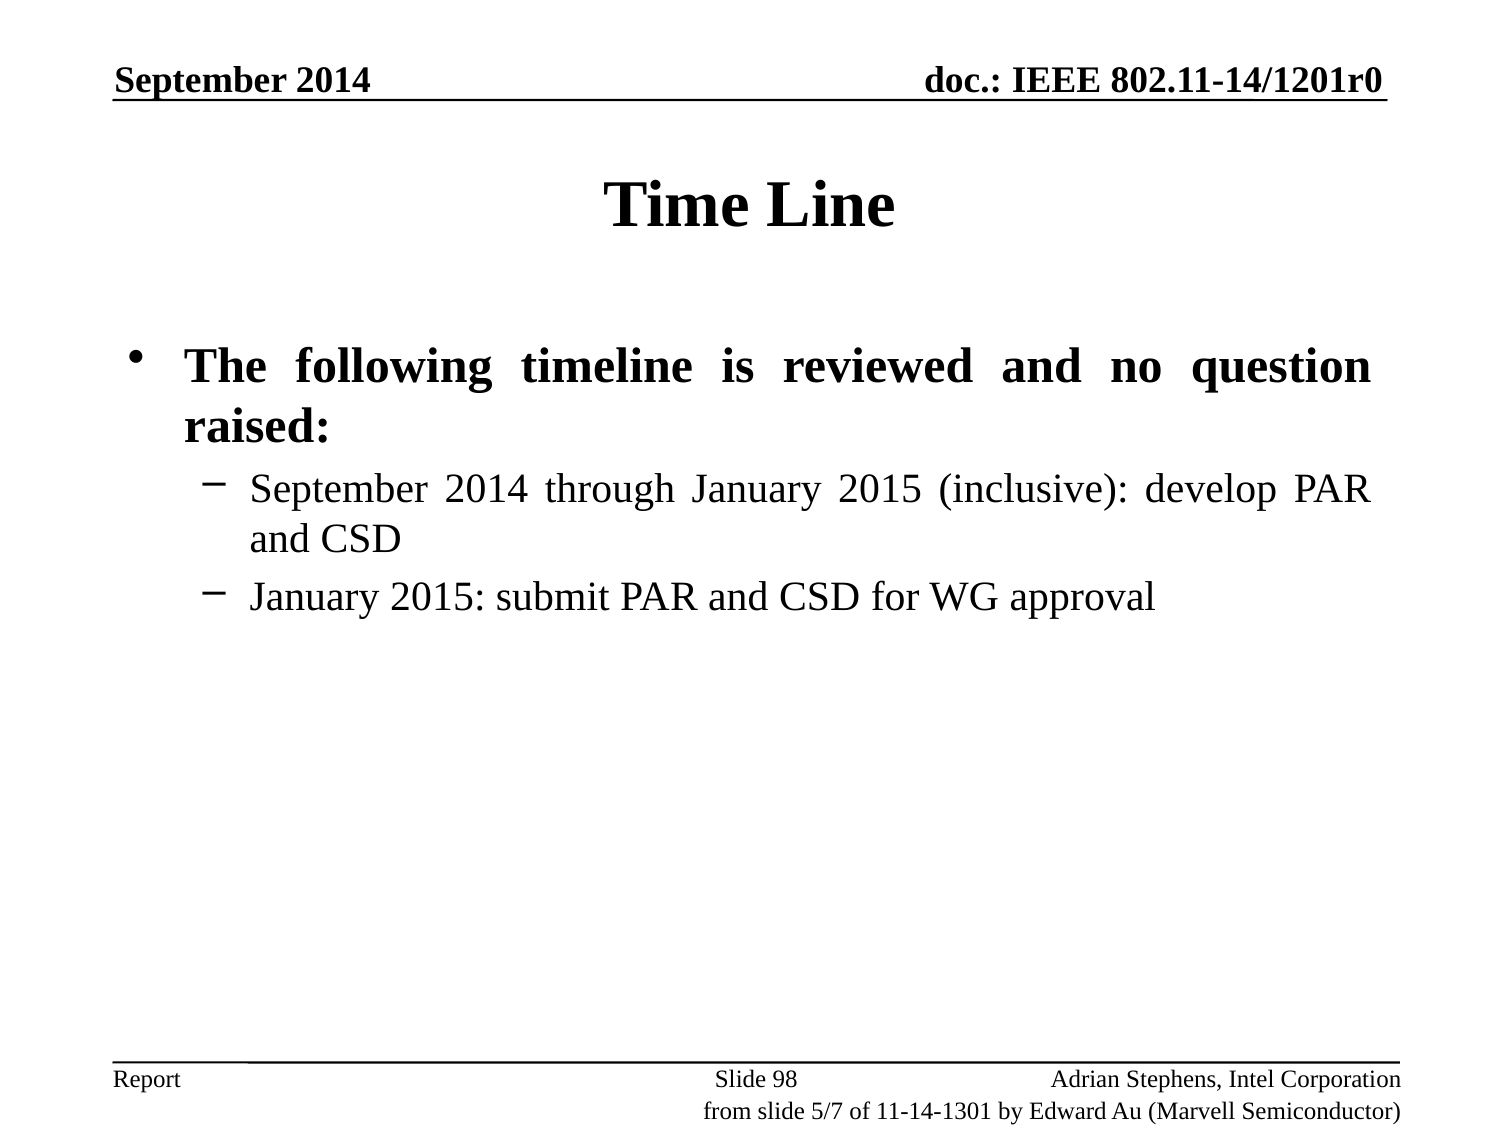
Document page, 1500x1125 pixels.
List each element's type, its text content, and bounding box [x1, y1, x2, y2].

title Time Line [112, 112, 1388, 288]
text_box from slide 5/7 of 11-14-1301 by Edward Au (Marvell Semiconductor) [343, 1087, 1417, 1125]
slide_number Slide 98 [712, 1061, 800, 1087]
list The following timeline is reviewed and no question raised: September 2014 through January 2015 (inclusive): develop PAR and CSD January 2015: submit PAR and CSD for WG approval [112, 324, 1388, 1000]
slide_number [114, 54, 374, 101]
footer Adrian Stephens, Intel Corporation [949, 1061, 1402, 1087]
